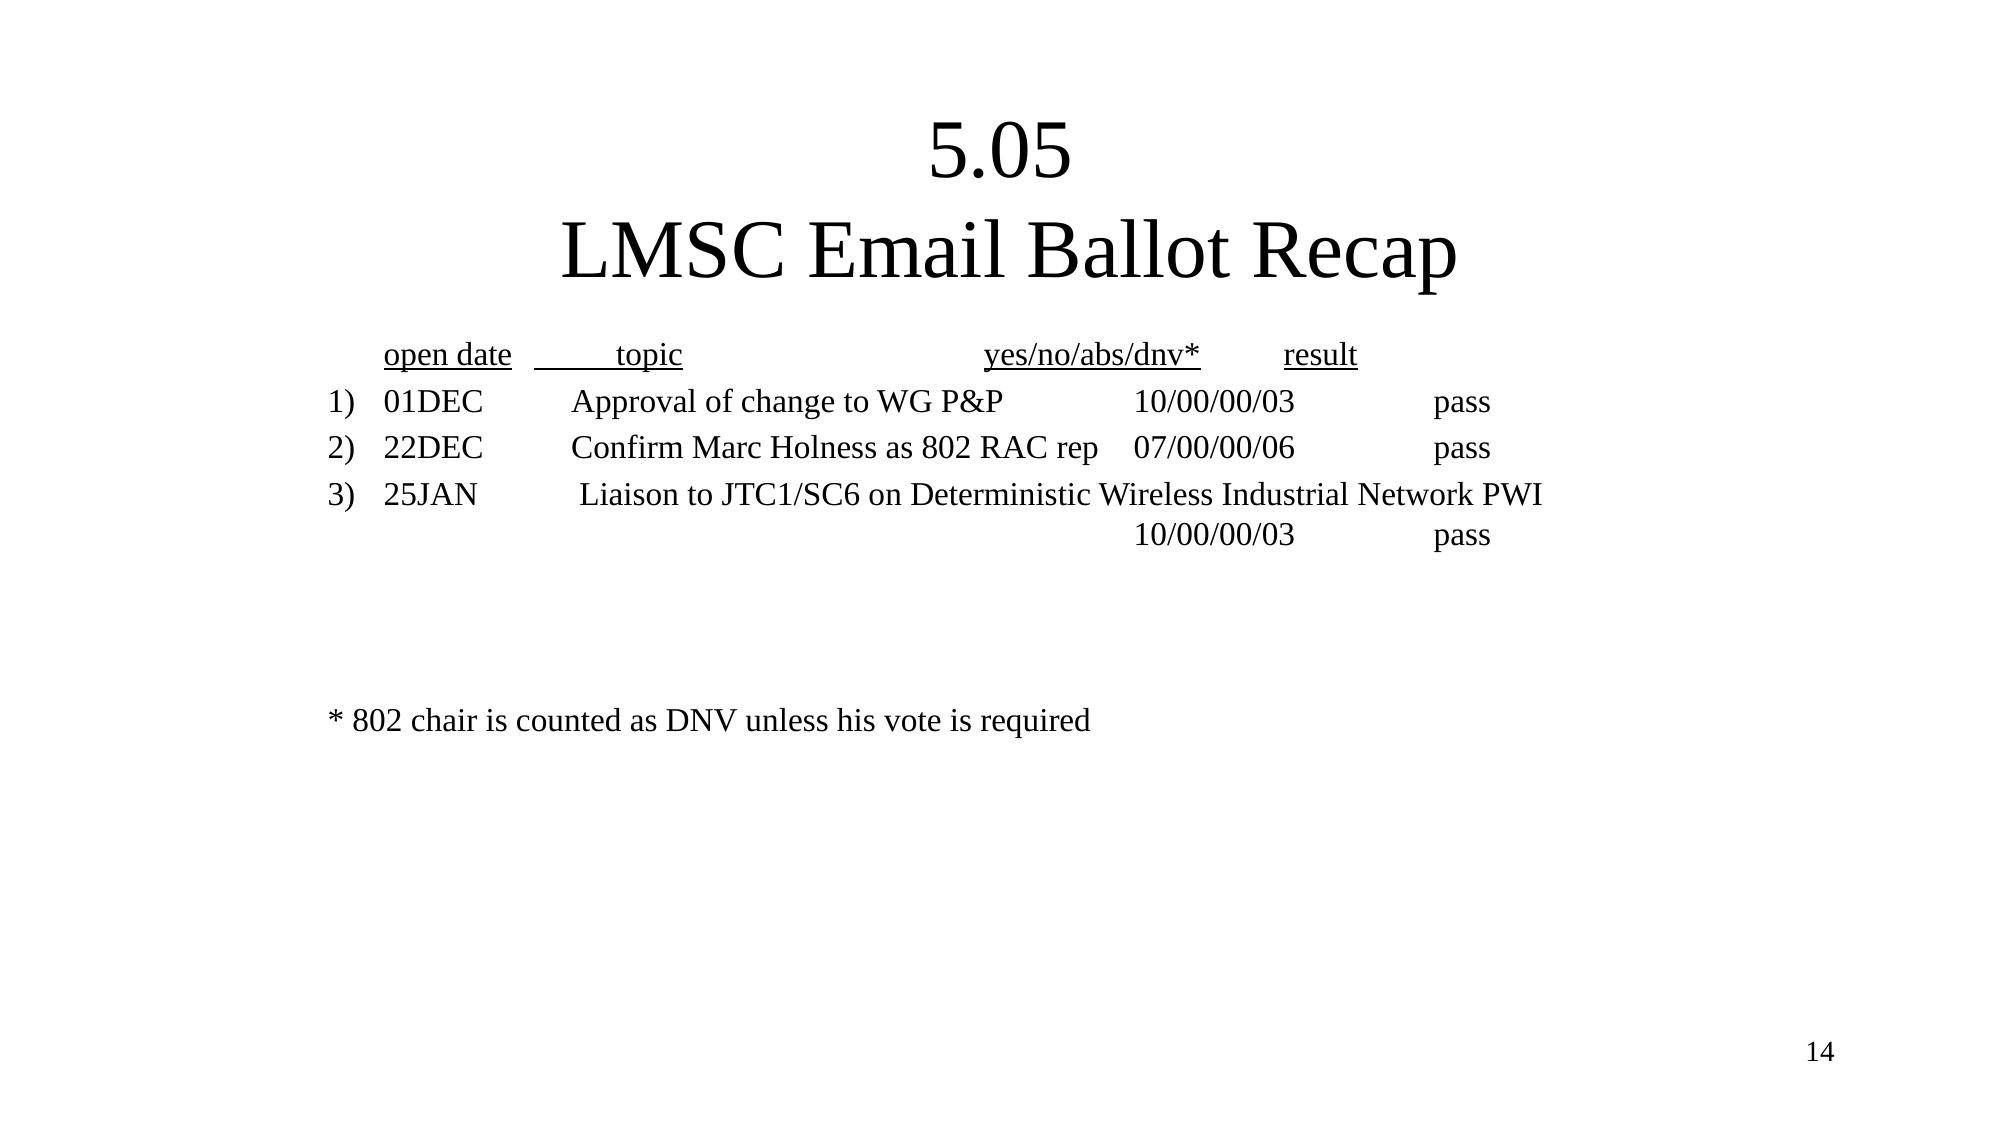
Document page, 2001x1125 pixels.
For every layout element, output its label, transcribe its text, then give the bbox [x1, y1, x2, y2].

slide_number 14 [1433, 1024, 1851, 1101]
title 5.05 LMSC Email Ballot Recap [149, 99, 1851, 288]
list open date topic yes/no/abs/dnv* result 01DEC Approval of change to WG P&P 10/00/00/03 pass 22DEC Confirm Marc Holness as 802 RAC rep 07/00/00/06 pass 25JAN Liaison to JTC1/SC6 on Deterministic Wireless Industrial Network PWI 10/00/00/03 pass * 802 chair is counted as DNV unless his vote is required [312, 324, 1688, 1001]
